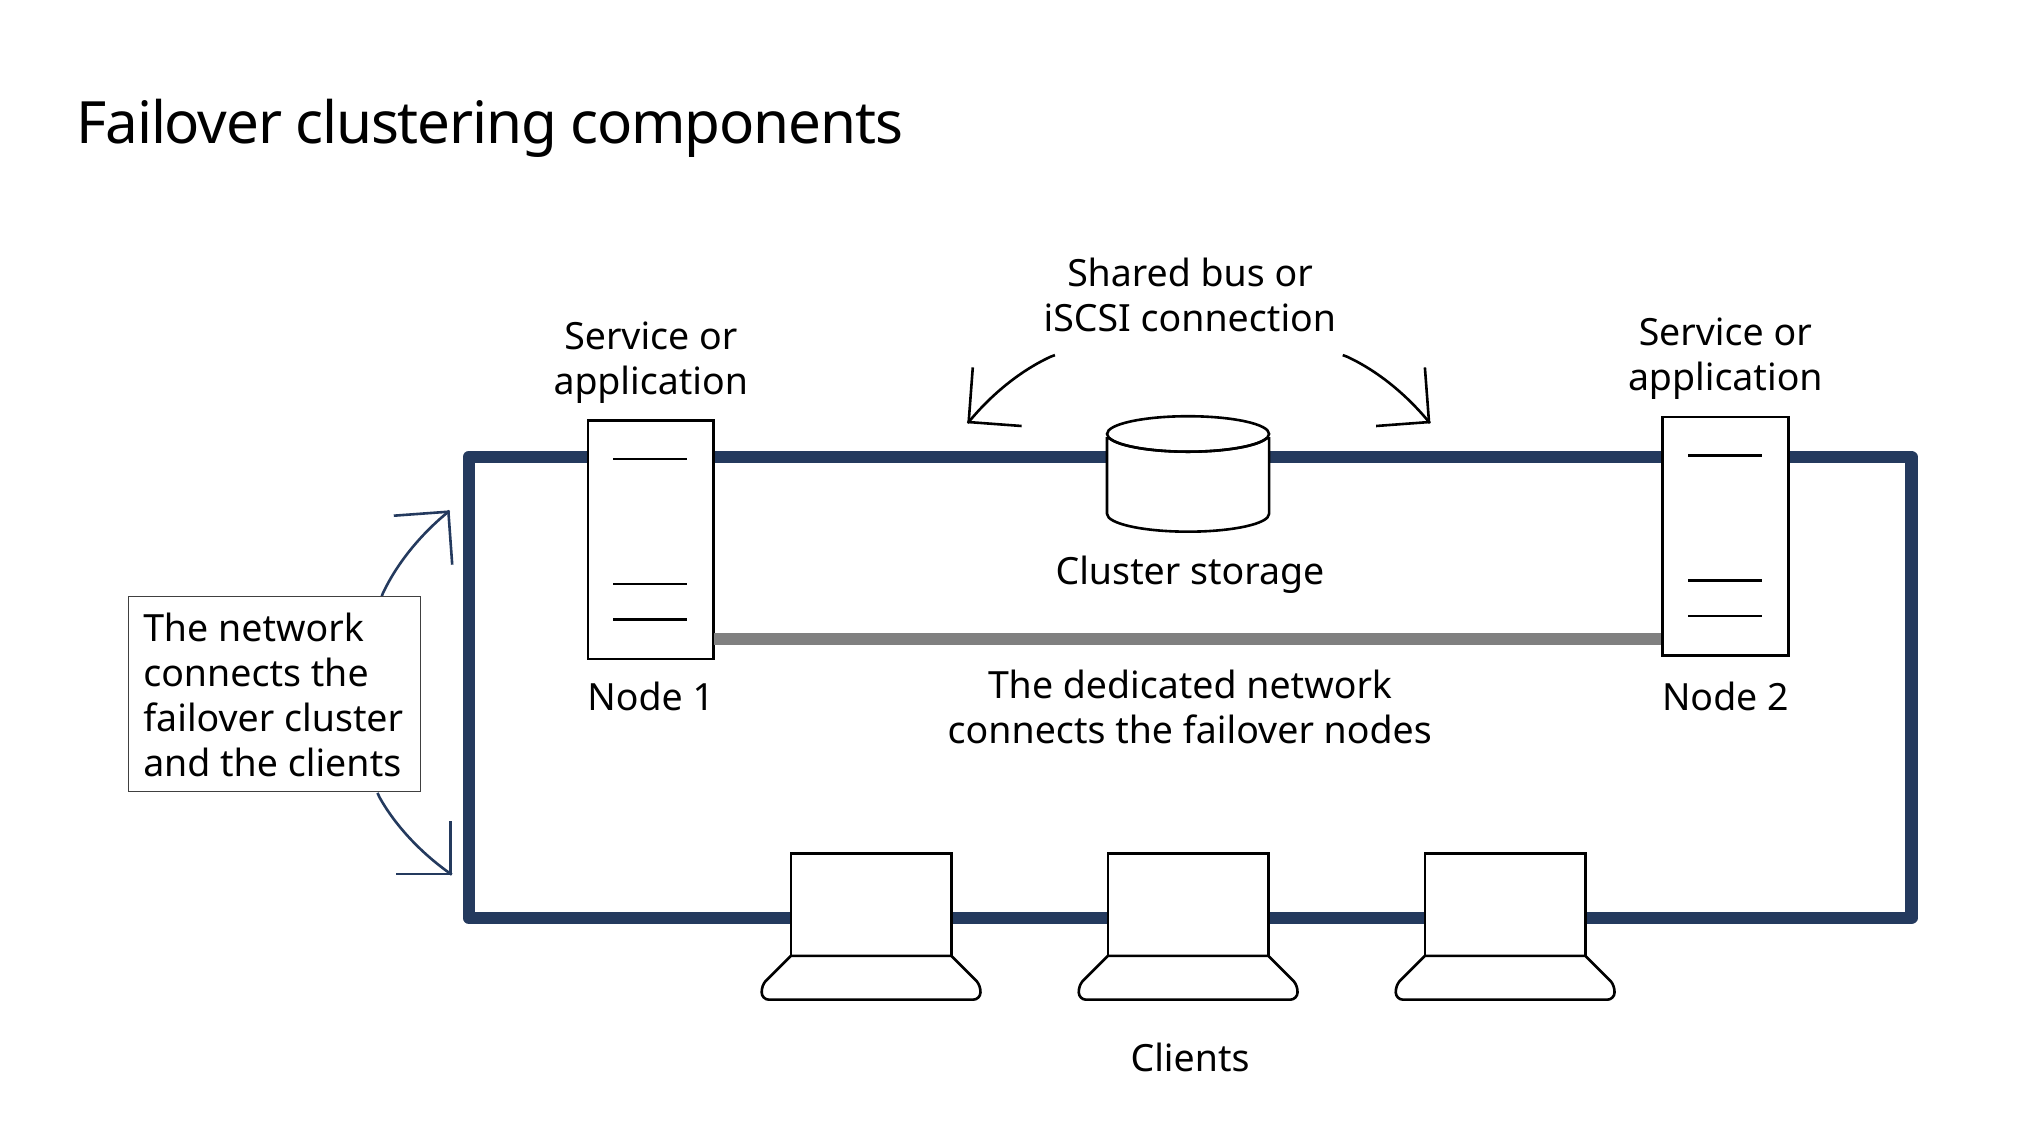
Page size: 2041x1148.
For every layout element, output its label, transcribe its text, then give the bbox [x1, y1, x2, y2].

title Failover clustering components [76, 93, 1968, 161]
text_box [128, 240, 1912, 1088]
